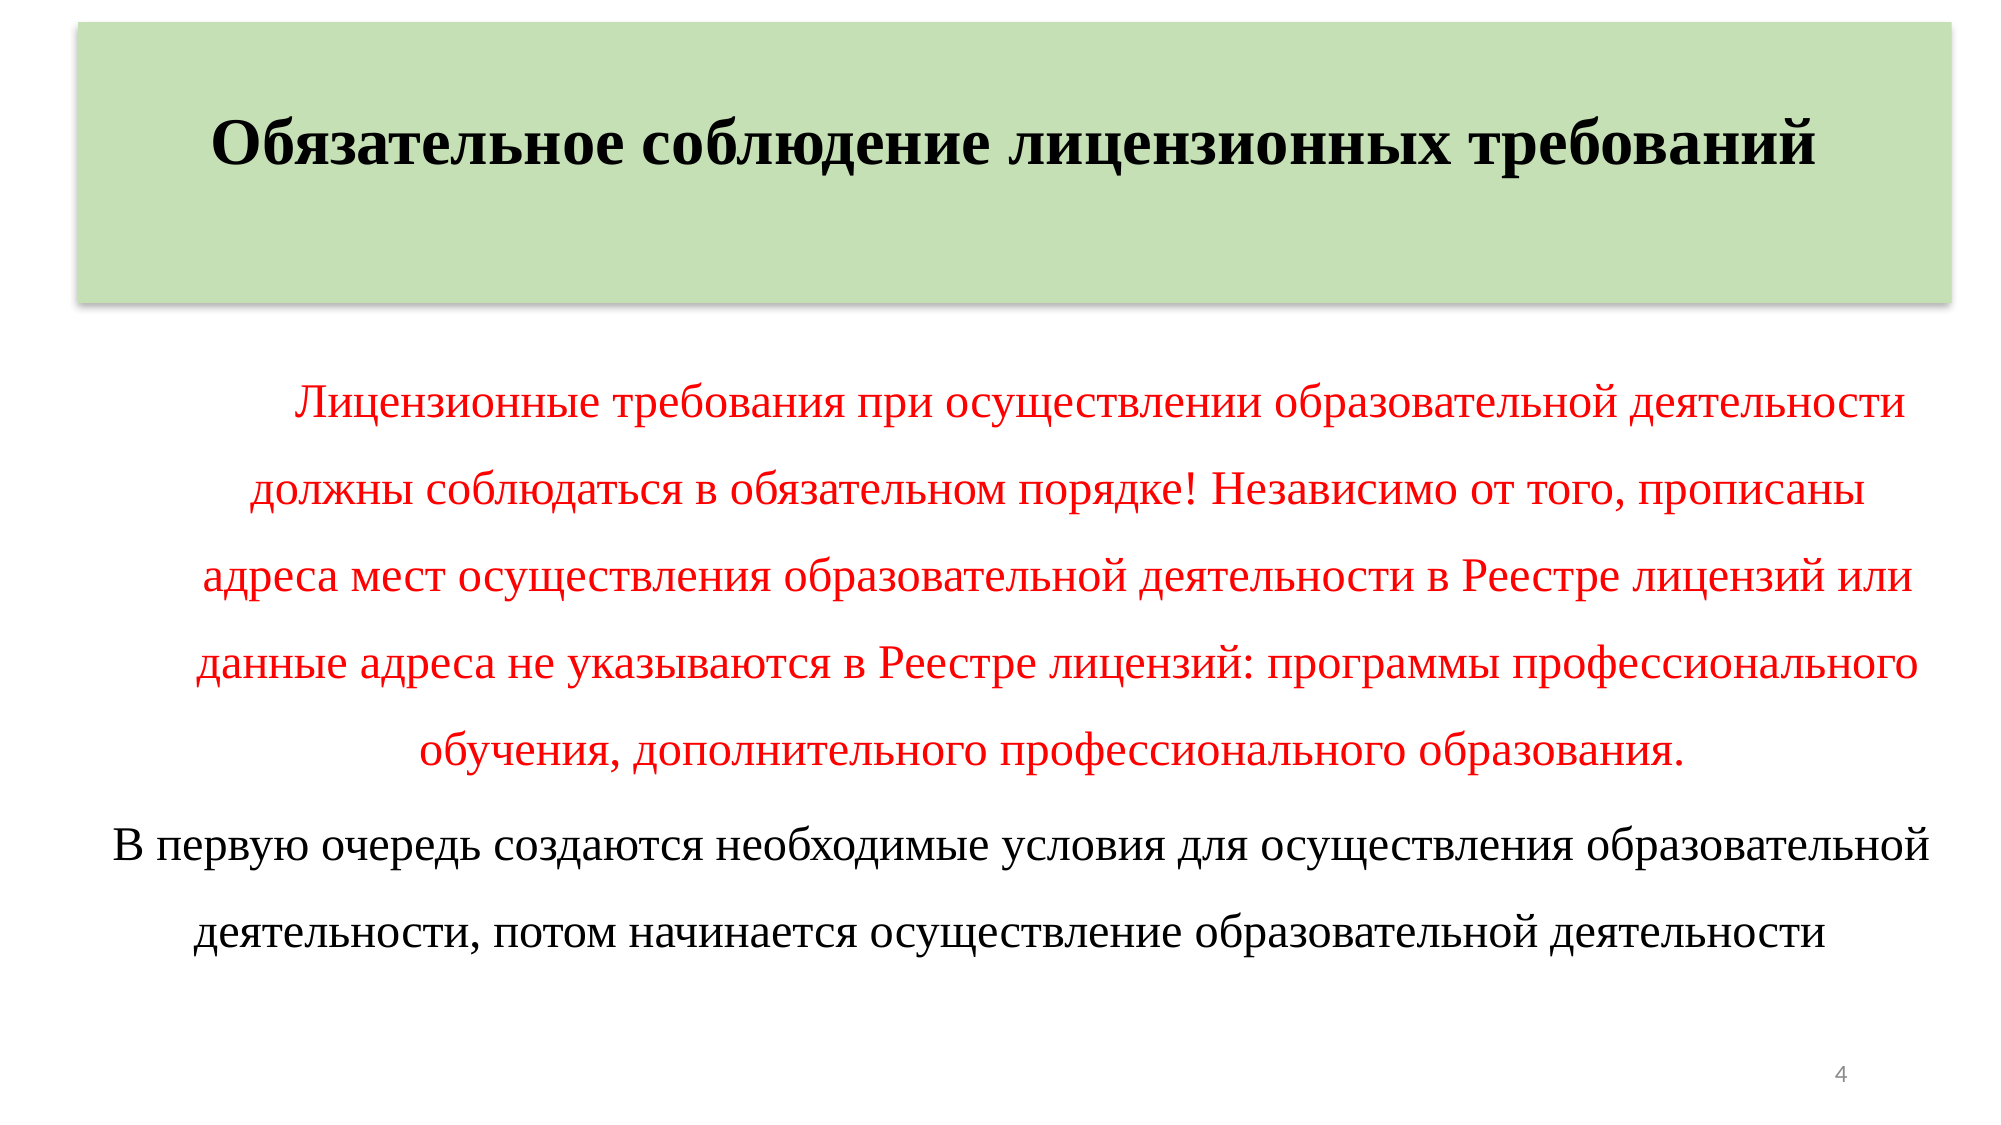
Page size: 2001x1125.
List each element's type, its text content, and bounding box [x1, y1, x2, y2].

list Лицензионные требования при осуществлении образовательной деятельности должны соблюдаться в обязательном порядке! Независимо от того, прописаны адреса мест осуществления образовательной деятельности в Реестре лицензий или данные адреса не указываются в Реестре лицензий: программы профессионального обучения, дополнительного профессионального образования. В первую очередь создаются необходимые условия для осуществления образовательной деятельности, потом начинается осуществление образовательной деятельности [93, 332, 1952, 1047]
text_box Обязательное соблюдение лицензионных требований [78, 22, 1952, 304]
slide_number 4 [1412, 1042, 1863, 1103]
